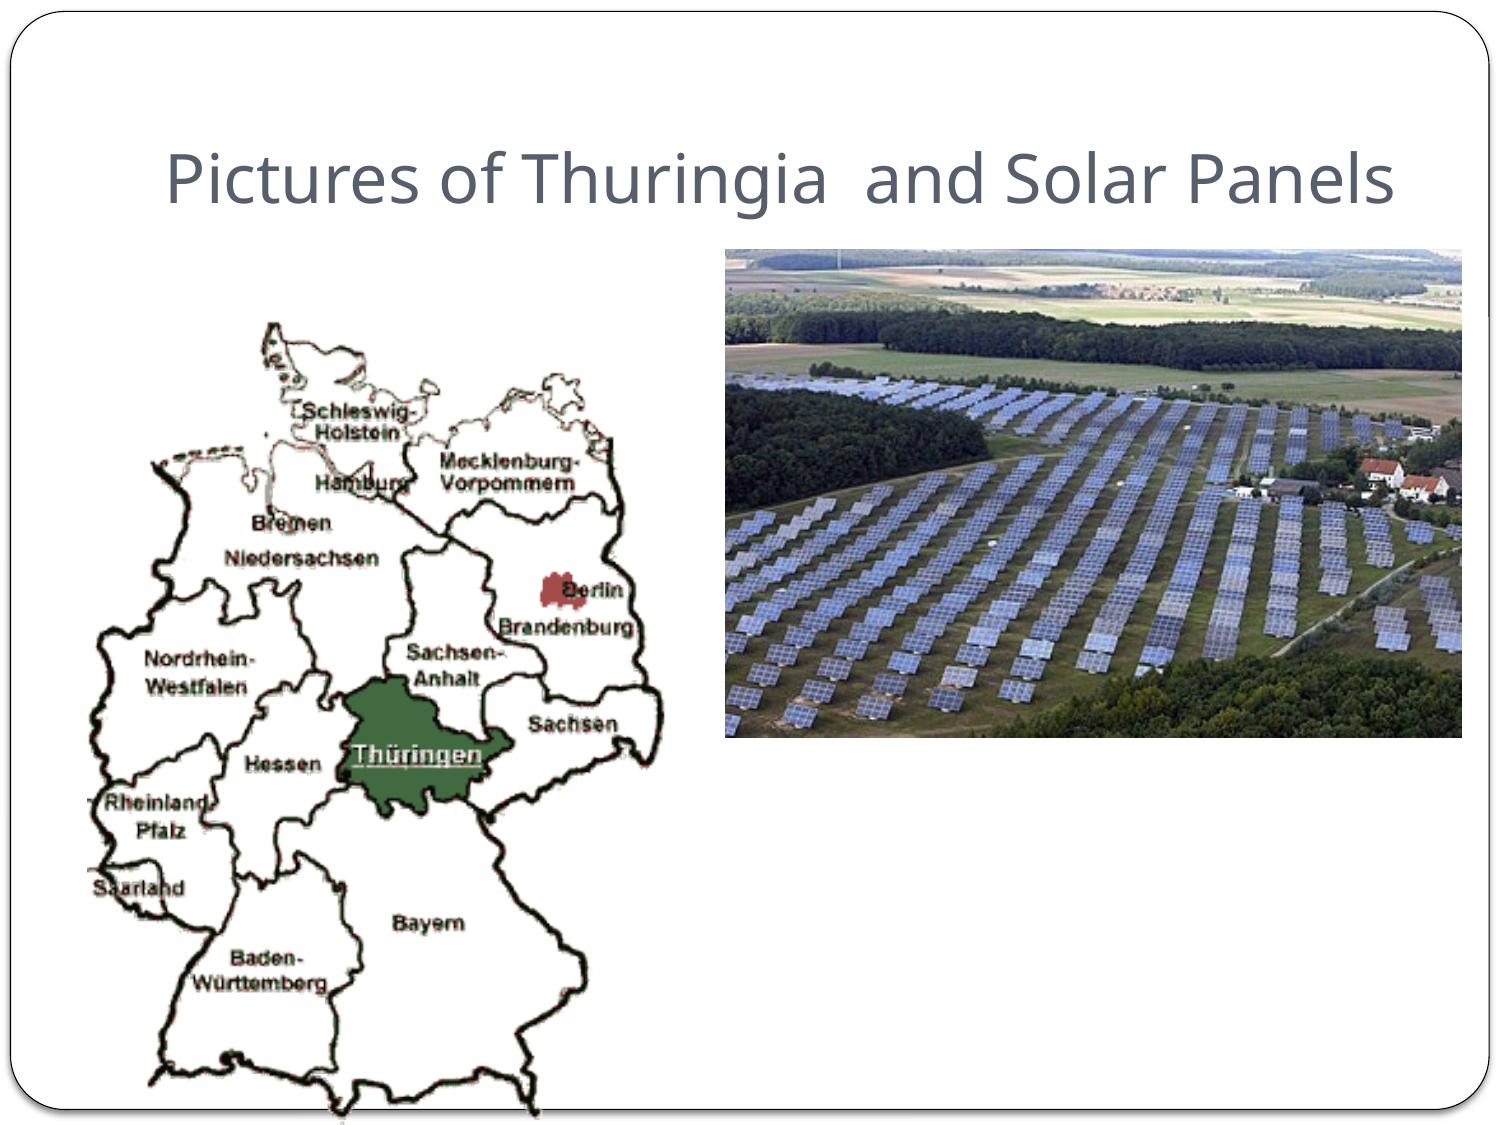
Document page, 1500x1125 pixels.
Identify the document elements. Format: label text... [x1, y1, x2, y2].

picture [724, 249, 1462, 738]
picture [87, 315, 674, 1125]
title Pictures of Thuringia and Solar Panels [150, 45, 1425, 233]
